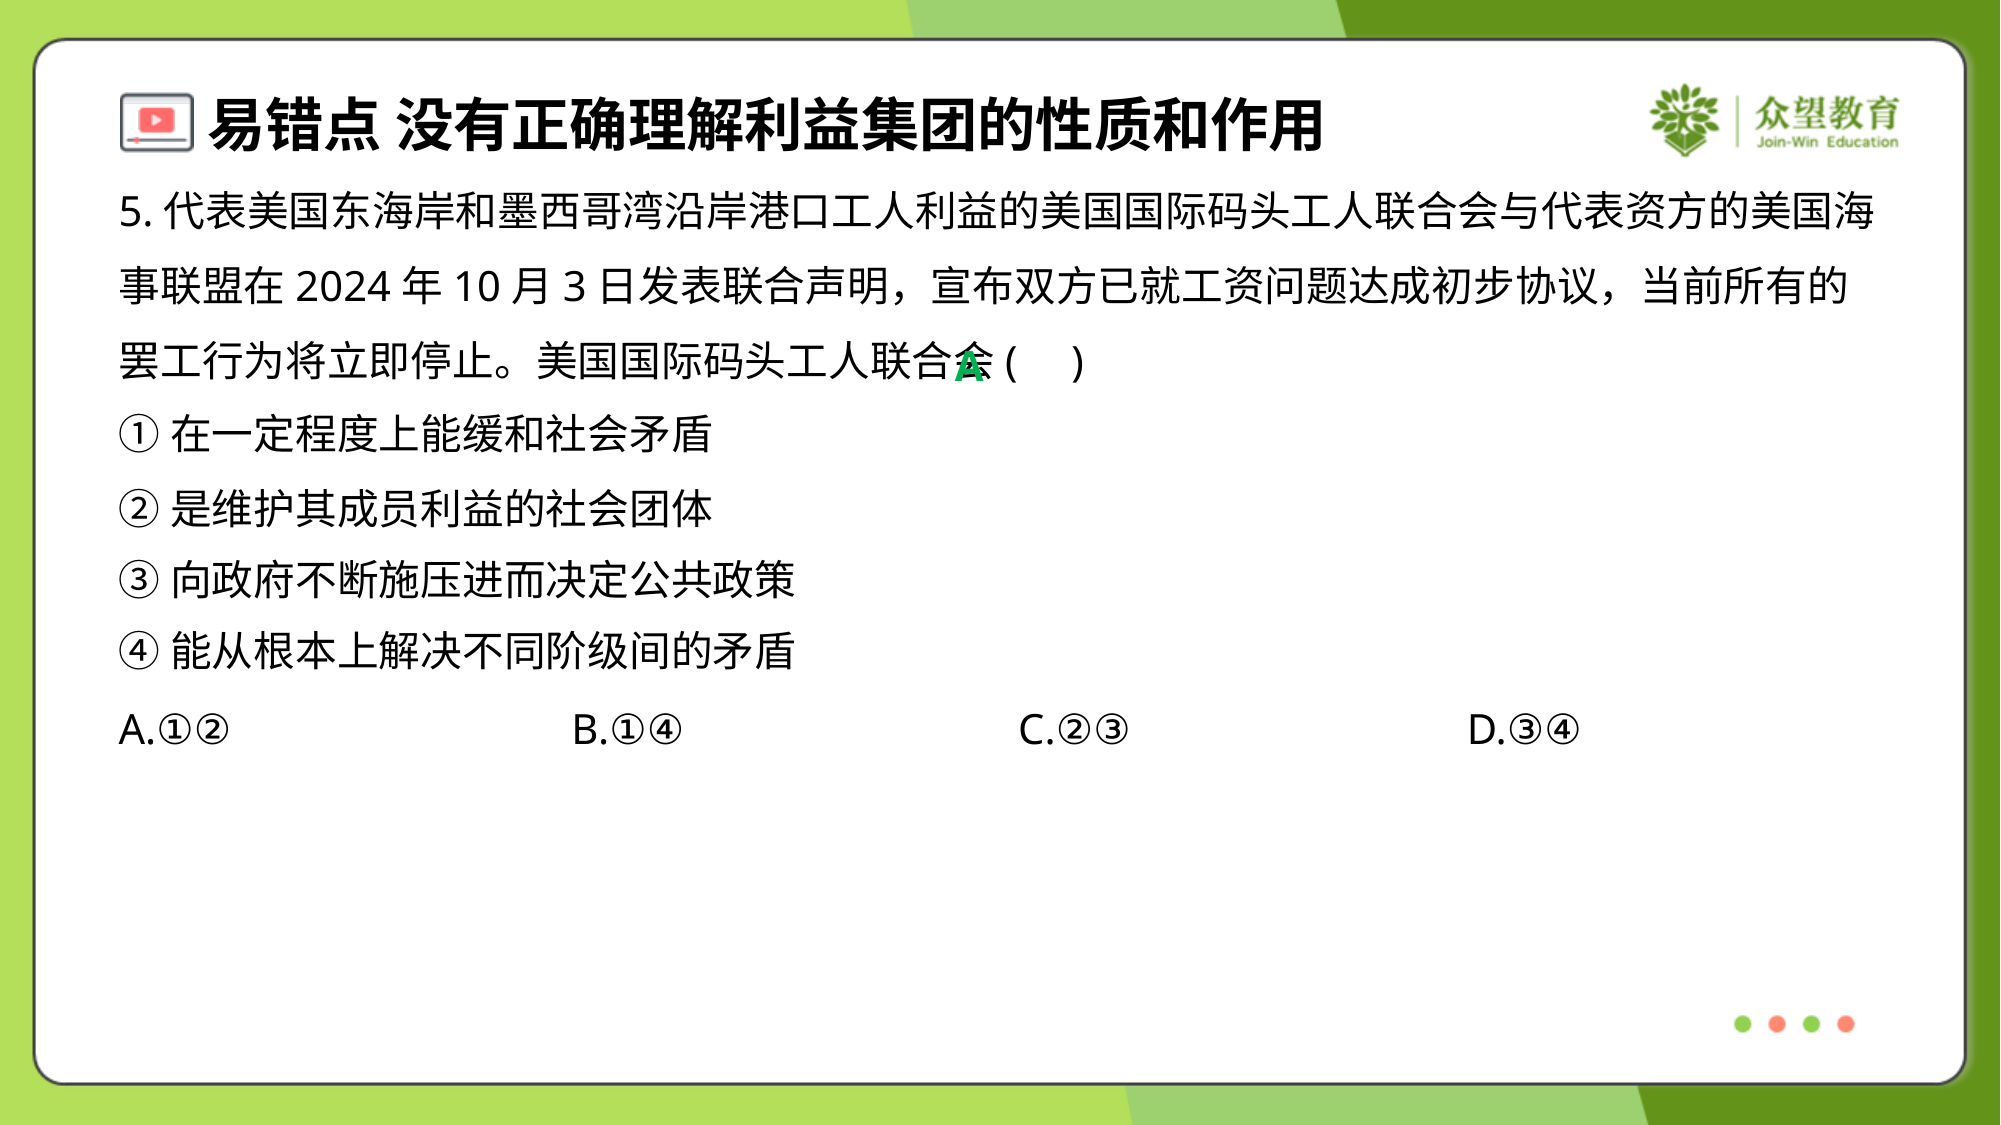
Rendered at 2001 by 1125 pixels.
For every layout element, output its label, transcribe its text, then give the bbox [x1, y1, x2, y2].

picture [0, 0, 2000, 1125]
text_box 5.代表美国东海岸和墨西哥湾沿岸港口工人利益的美国国际码头工人联合会与代表资方的美国海事联盟在2024年10月3日发表联合声明，宣布双方已就工资问题达成初步协议，当前所有的罢工行为将立即停止。美国国际码头工人联合会( ) [118, 159, 1883, 373]
text_box ①在一定程度上能缓和社会矛盾 ②是维护其成员利益的社会团体 ③向政府不断施压进而决定公共政策 ④能从根本上解决不同阶级间的矛盾 [118, 382, 1883, 522]
text_box A [938, 318, 1000, 382]
text_box A.①② B.①④ C.②③ D.③④ [118, 677, 1883, 745]
